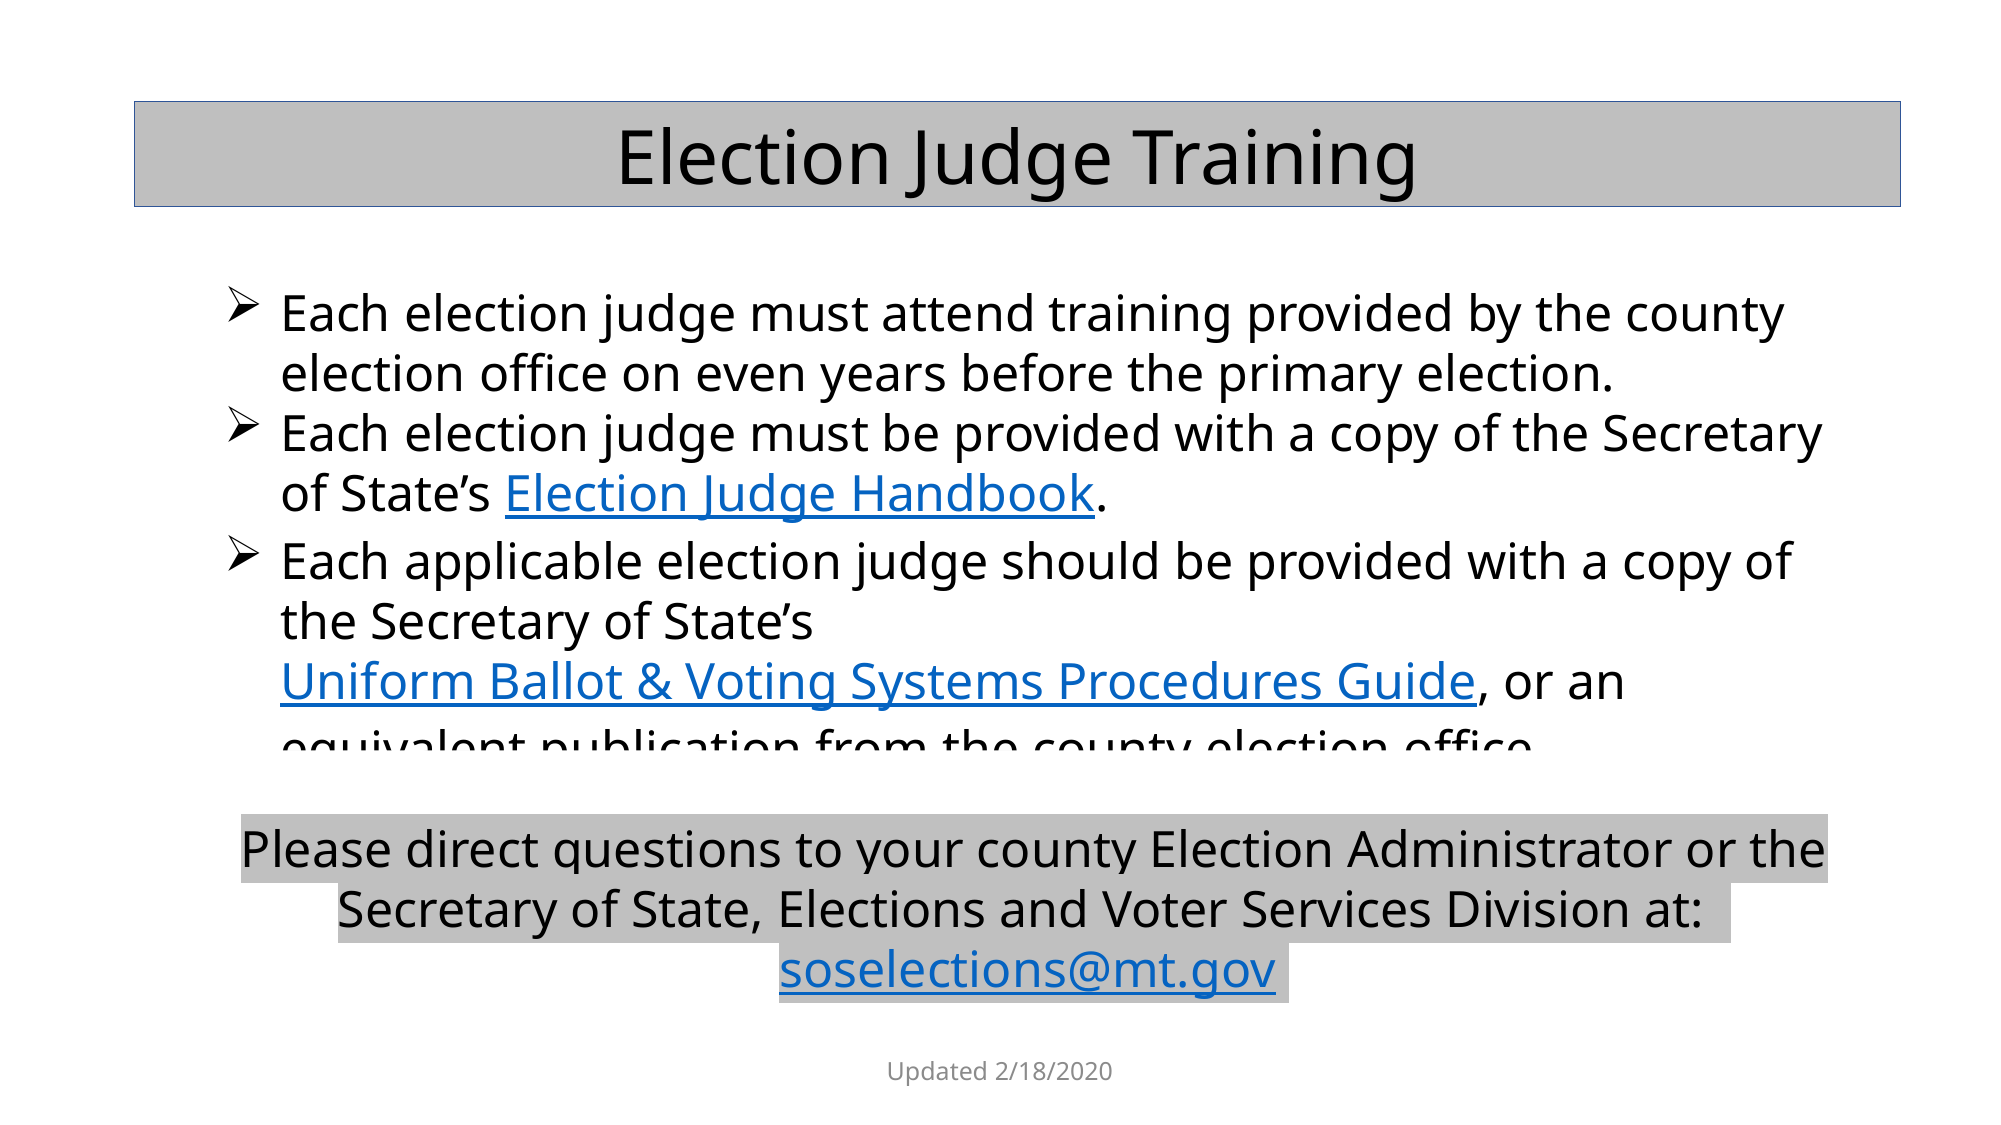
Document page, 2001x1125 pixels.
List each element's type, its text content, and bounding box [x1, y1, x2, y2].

footer Updated 2/18/2020 [662, 1059, 1338, 1103]
text_box Please direct questions to your county Election Administrator or the Secretary of State, Elections and Voter Services Division at: soselections@mt.gov [144, 749, 1925, 1059]
text_box Election Judge Training [134, 101, 1901, 207]
text_box Each election judge must attend training provided by the county election office on even years before the primary election. Each election judge must be provided with a copy of the Secretary of State’s Election Judge Handbook. Each applicable election judge should be provided with a copy of the Secretary of State’s Uniform Ballot & Voting Systems Procedures Guide, or an equivalent publication from the county election office. [133, 273, 1856, 891]
